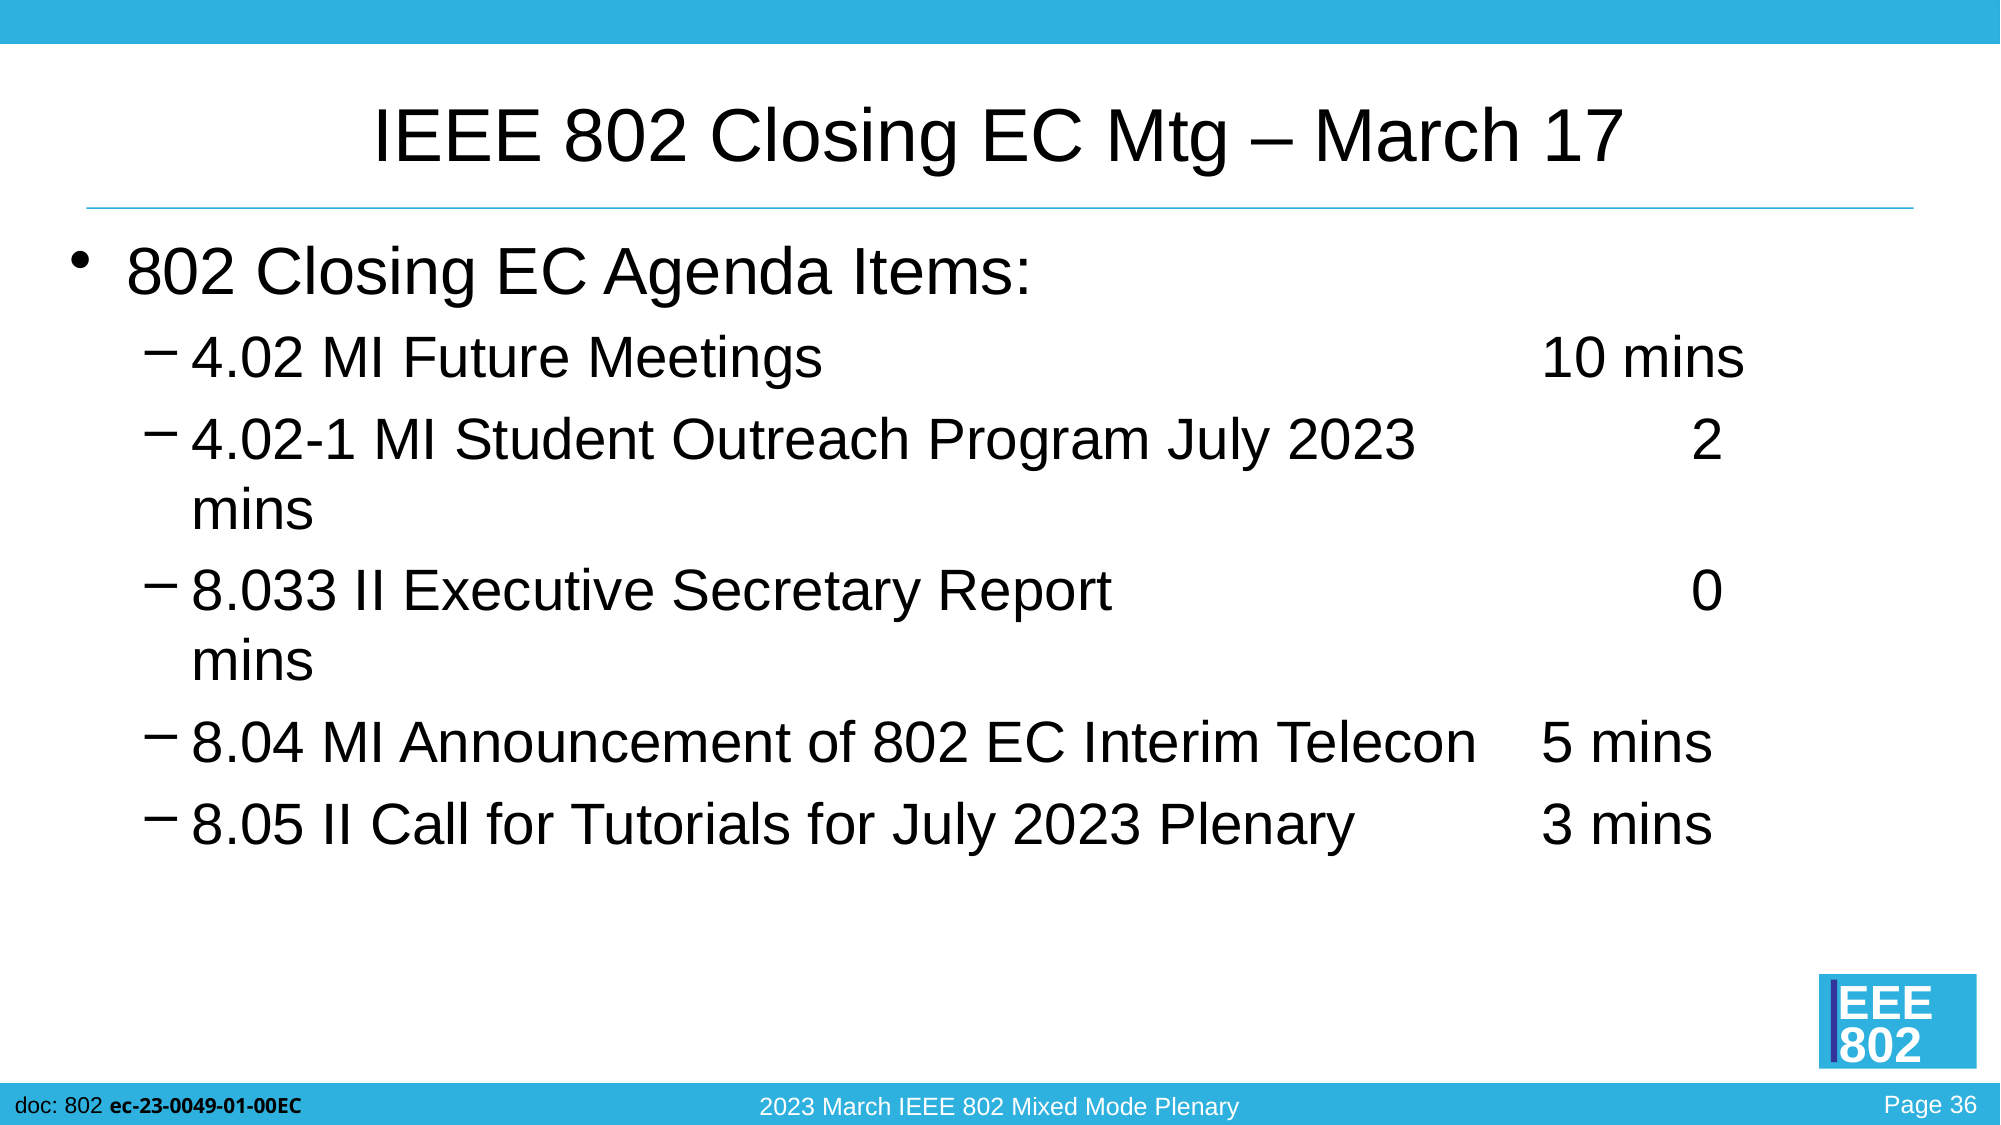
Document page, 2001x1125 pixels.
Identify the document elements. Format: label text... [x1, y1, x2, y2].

title IEEE 802 Closing EC Mtg – March 17 [99, 66, 1900, 197]
list 802 Closing EC Agenda Items: 4.02 MI Future Meetings 10 mins 4.02-1 MI Student Outreach Program July 2023 2 mins 8.033 II Executive Secretary Report 0 mins 8.04 MI Announcement of 802 EC Interim Telecon 5 mins 8.05 II Call for Tutorials for July 2023 Plenary 3 mins [54, 220, 1855, 963]
